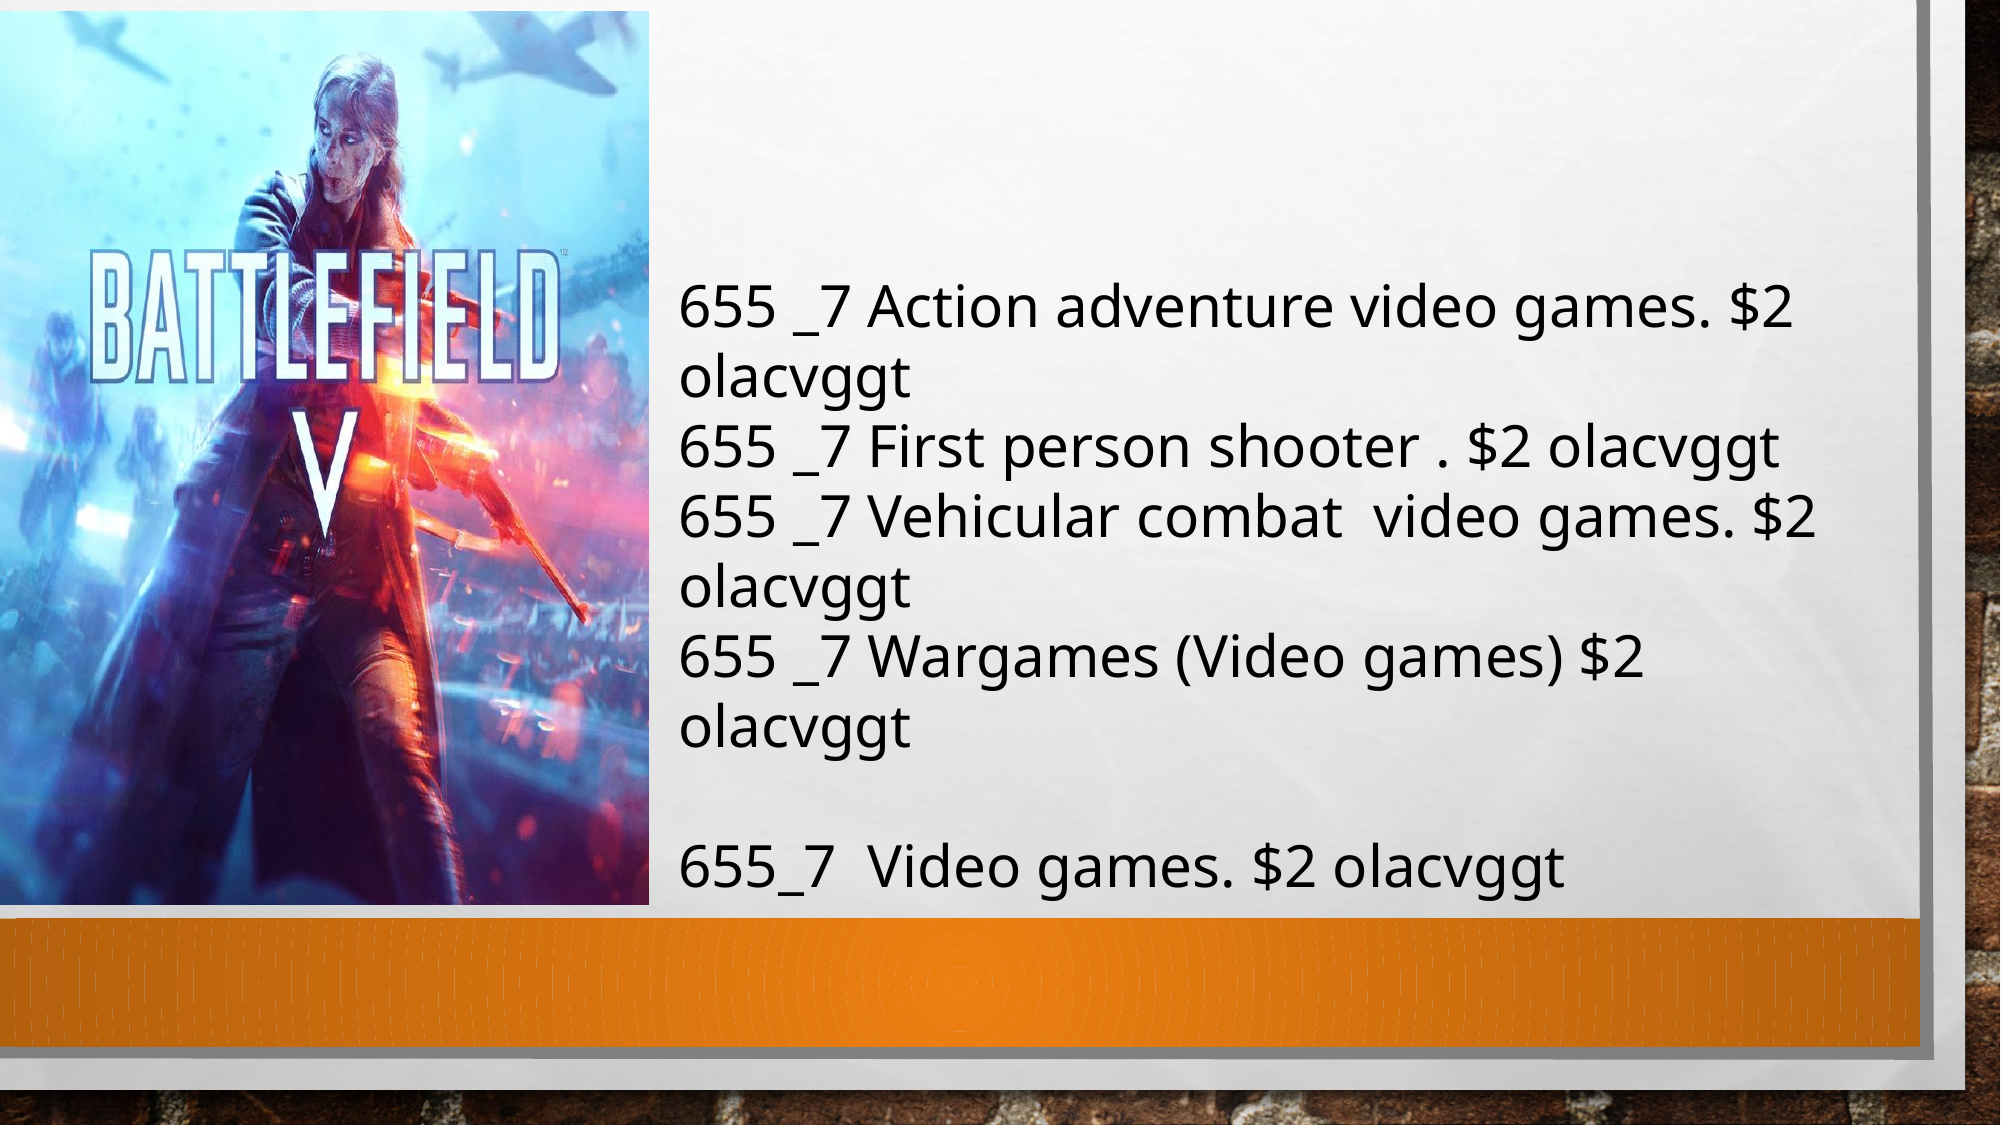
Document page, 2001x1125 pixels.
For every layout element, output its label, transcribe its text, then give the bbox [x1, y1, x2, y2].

text_box 655 _7 Action adventure video games. $2 olacvggt 655 _7 First person shooter . $2 olacvggt 655 _7 Vehicular combat video games. $2 olacvggt 655 _7 Wargames (Video games) $2 olacvggt 655_7 Video games. $2 olacvggt [663, 261, 1903, 907]
picture [0, 0, 2000, 1125]
picture [0, 10, 649, 905]
